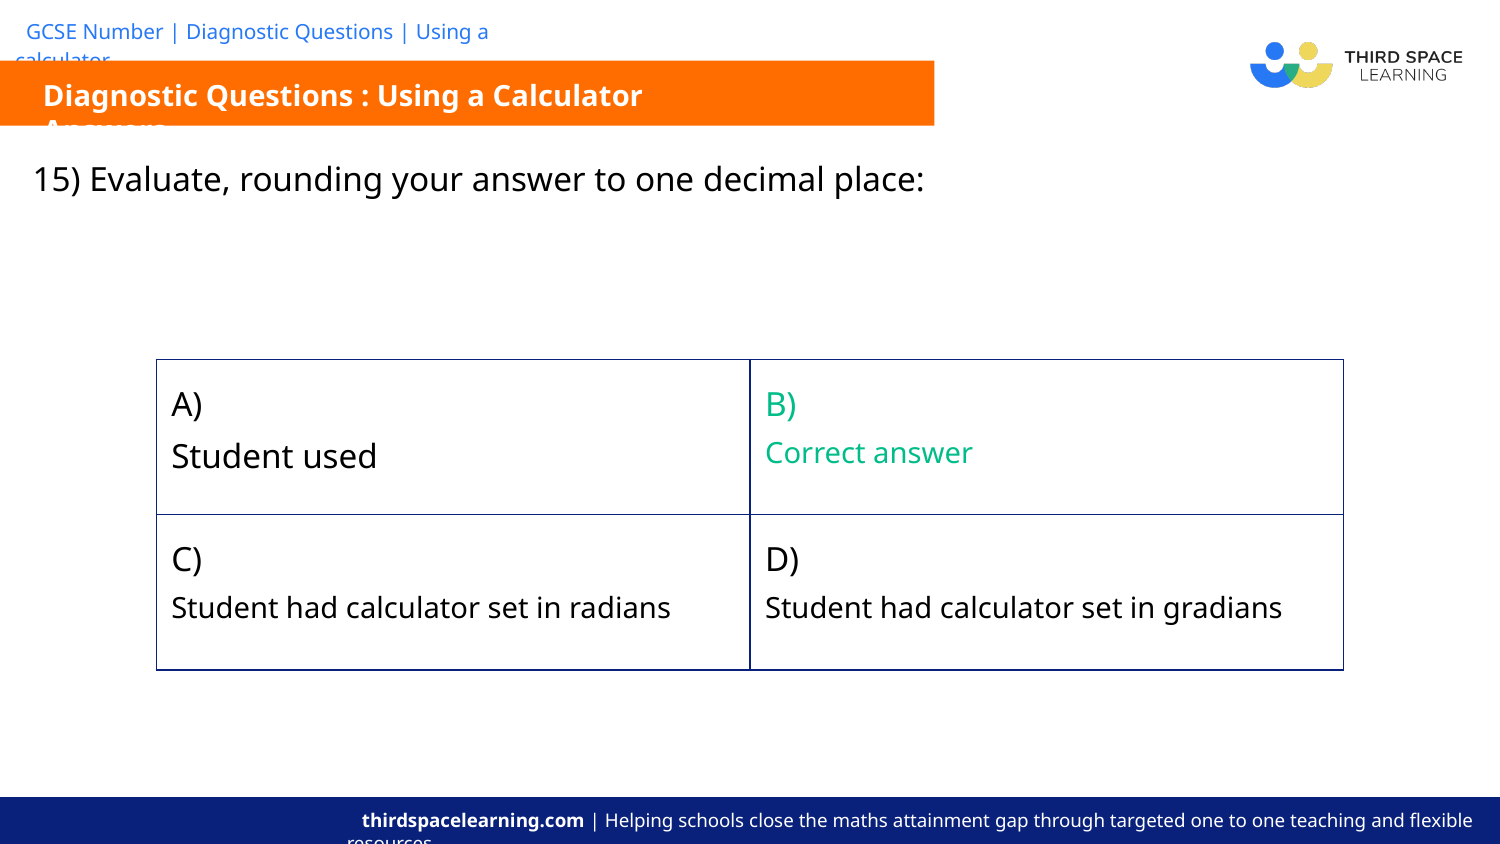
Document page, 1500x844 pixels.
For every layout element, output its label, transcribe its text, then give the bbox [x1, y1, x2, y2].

picture [1250, 33, 1465, 99]
text_box Diagnostic Questions : Using a Calculator Answers [27, 61, 778, 162]
